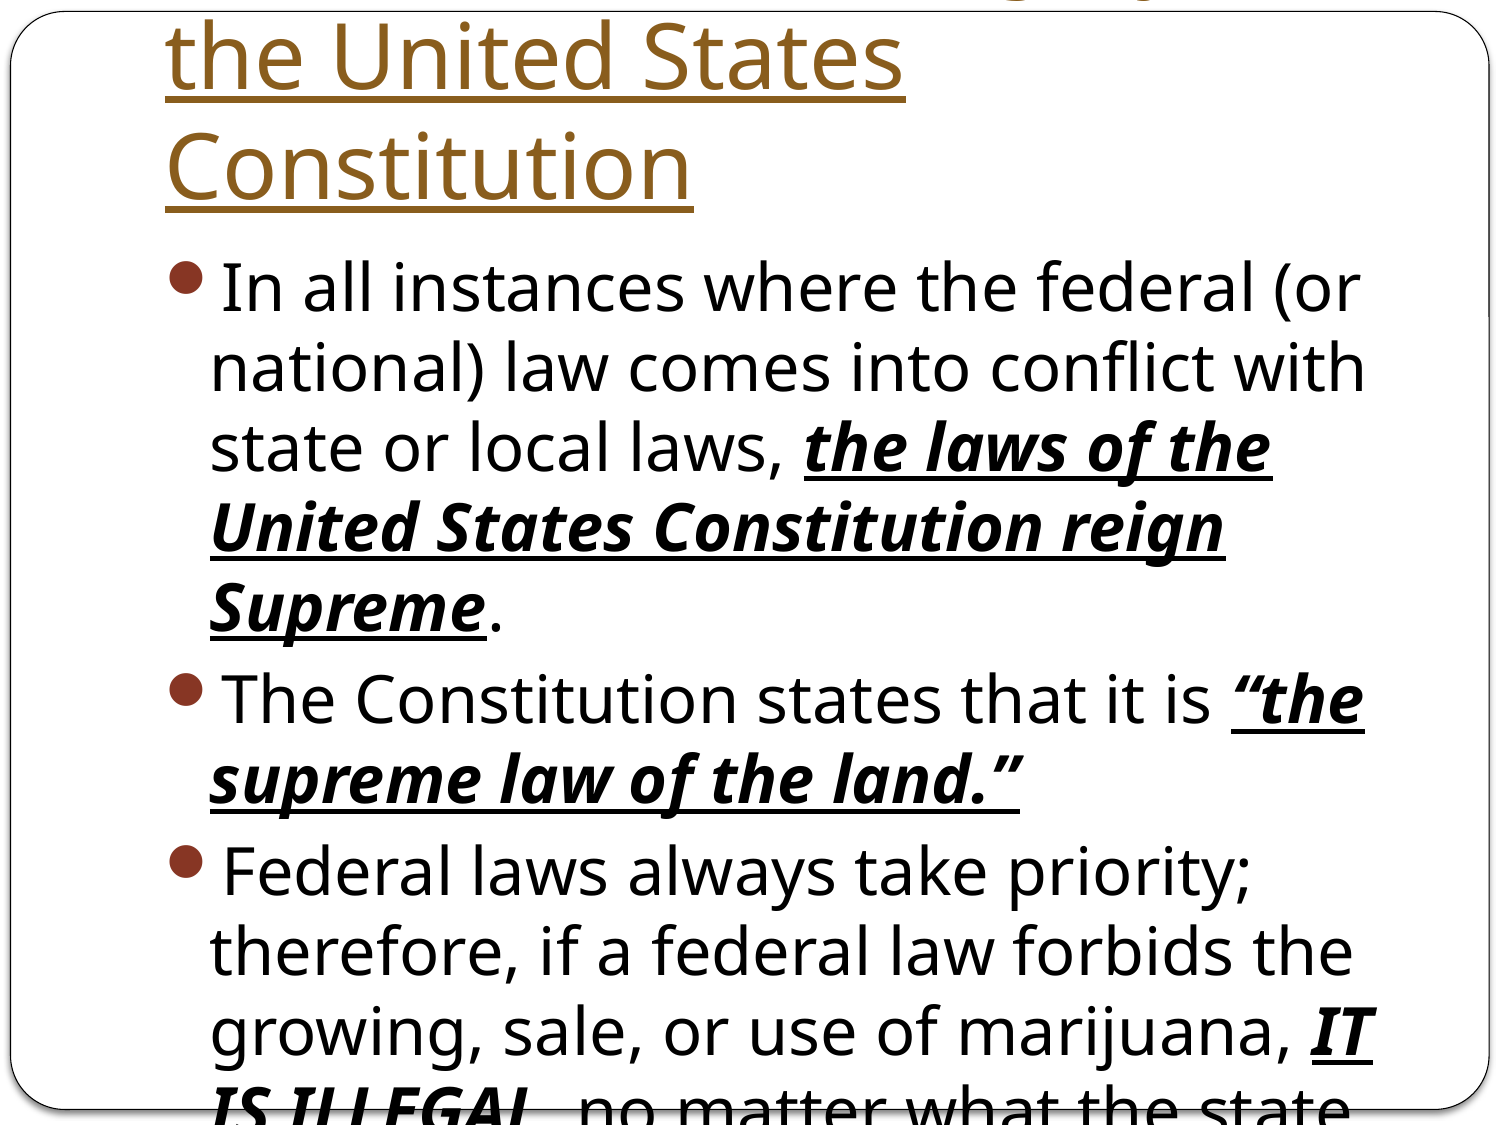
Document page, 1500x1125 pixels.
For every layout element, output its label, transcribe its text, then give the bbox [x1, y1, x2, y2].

list In all instances where the federal (or national) law comes into conflict with state or local laws, the laws of the United States Constitution reign Supreme. The Constitution states that it is “the supreme law of the land.” Federal laws always take priority; therefore, if a federal law forbids the growing, sale, or use of marijuana, IT IS ILLEGAL, no matter what the state of Colorado or Oregon says. [150, 237, 1425, 988]
title Article Six – Sovereignty of the United States Constitution [150, 45, 1425, 233]
